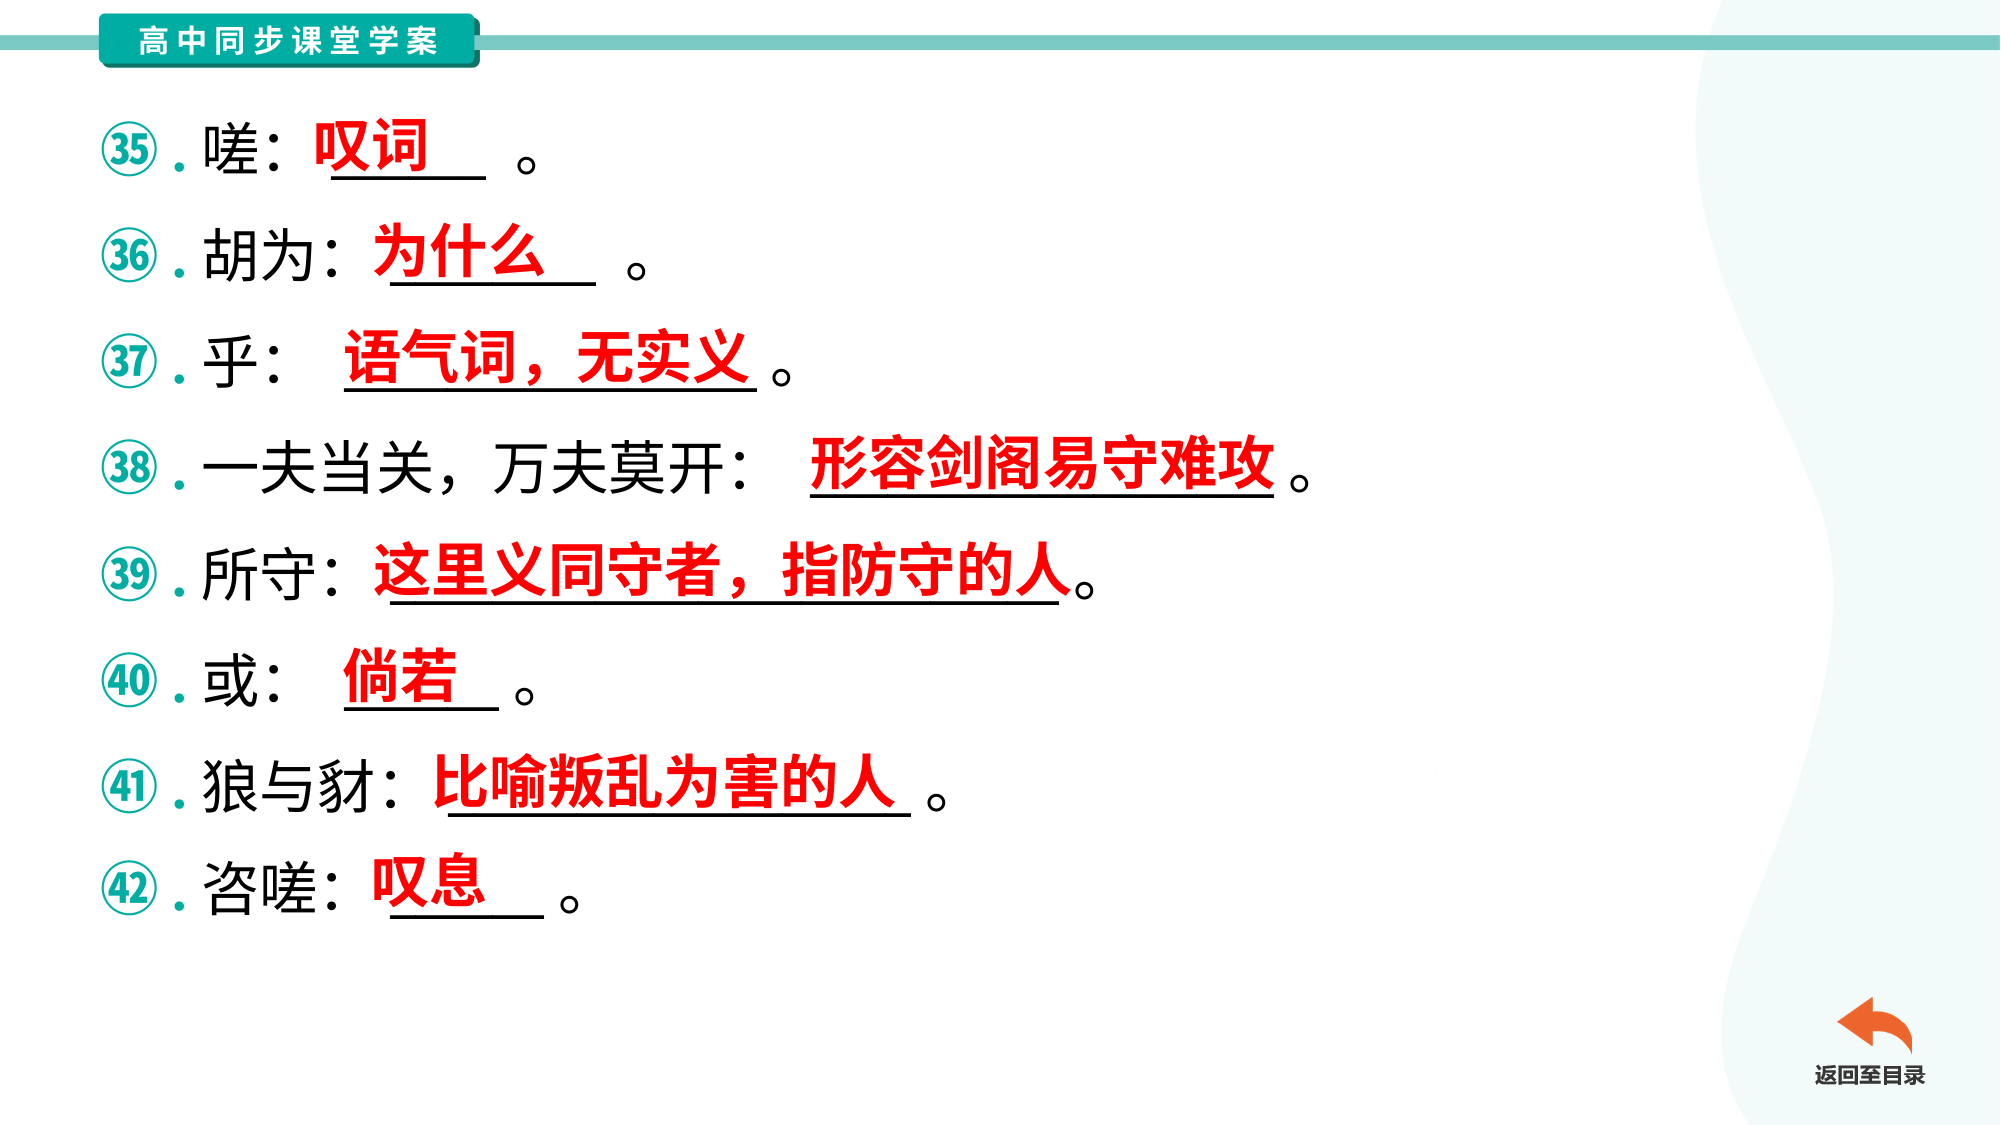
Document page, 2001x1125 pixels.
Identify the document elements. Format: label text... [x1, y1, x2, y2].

text_box ㉟.嗟：______ 。 ㊱.胡为：________ 。 ㊲.乎： ________________。 ㊳.一夫当关，万夫莫开： __________________。 ㊴.所守：__________________________。 ㊵.或： ______。 ㊶.狼与豺：__________________。 ㊷.咨嗟：______。 [100, 76, 1899, 911]
text_box 叹词 [291, 71, 452, 166]
text_box 为什么 [350, 177, 569, 272]
text_box 叹息 [350, 811, 510, 903]
picture [0, 0, 2000, 1125]
text_box 倘若 [320, 602, 481, 697]
text_box 语气词，无实义 [320, 283, 774, 378]
text_box 比喻叛乱为害的人 [408, 709, 920, 803]
text_box 这里义同守者，指防守的人 [350, 496, 1096, 591]
text_box 形容剑阁易守难攻 [787, 390, 1299, 485]
